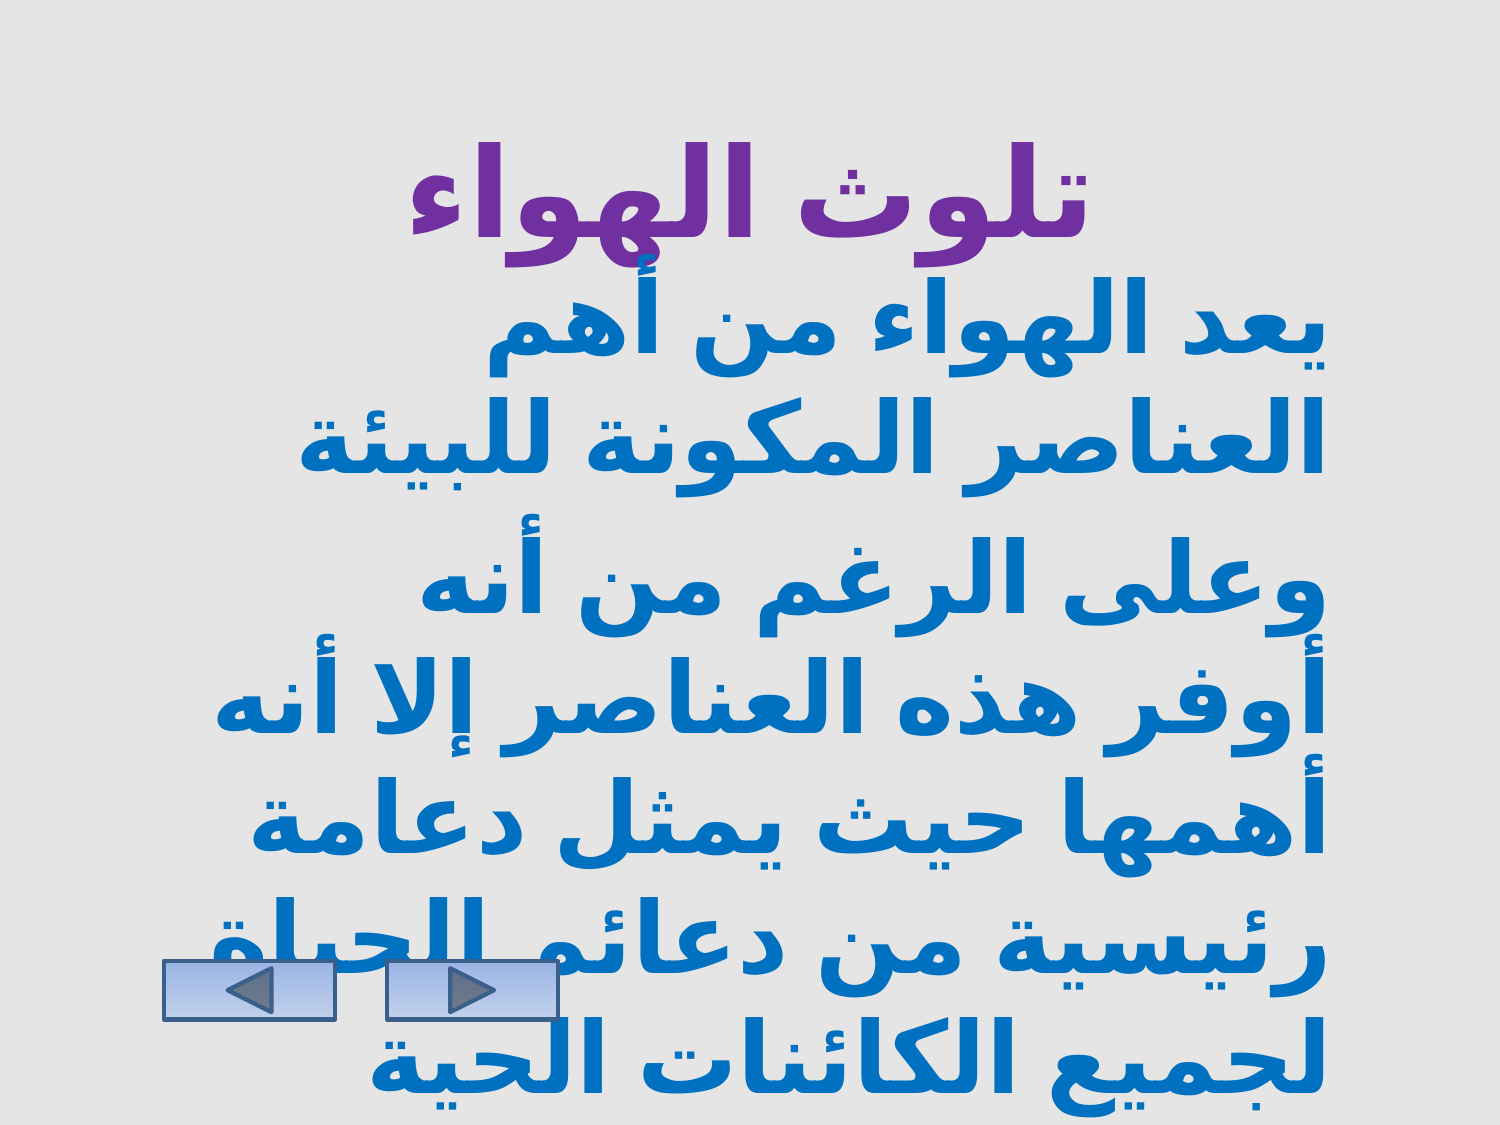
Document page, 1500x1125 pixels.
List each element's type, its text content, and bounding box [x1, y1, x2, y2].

text_box [162, 959, 337, 1022]
title تلوث الهواء [112, 93, 1388, 282]
subtitle يعد الهواء من أهم العناصر المكونة للبيئة وعلى الرغم من أنه أوفر هذه العناصر إلا أنه أهمها حيث يمثل دعامة رئيسية من دعائم الحياة لجميع الكائنات الحية [164, 246, 1348, 997]
text_box [385, 959, 560, 1022]
